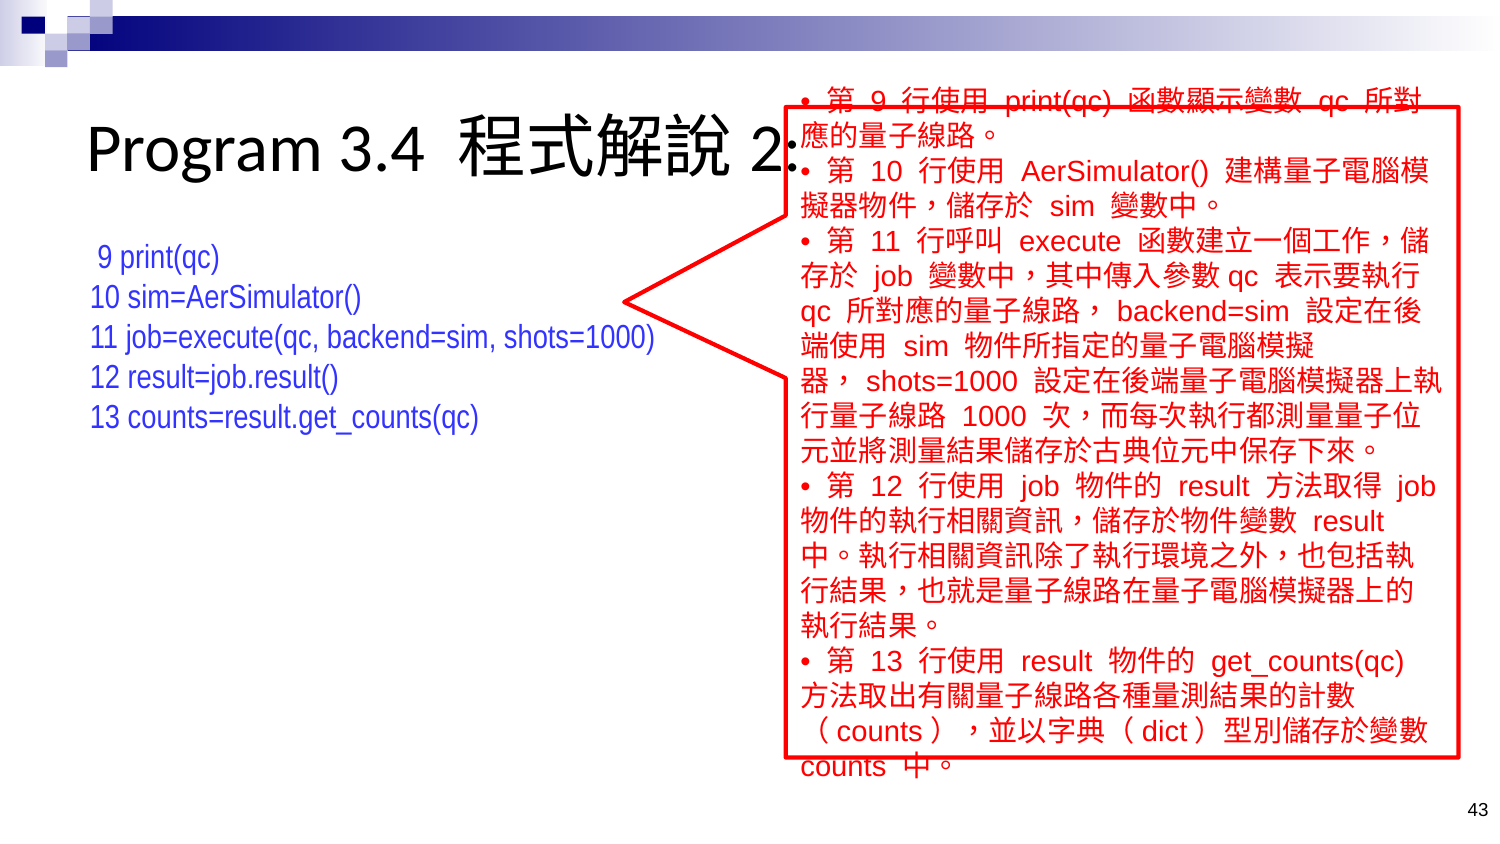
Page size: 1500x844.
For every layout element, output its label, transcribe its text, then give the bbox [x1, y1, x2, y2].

text_box • 第 9 行使用 print(qc) 函數顯示變數 qc 所對應的量子線路。 • 第 10 行使用 AerSimulator() 建構量子電腦模擬器物件，儲存於 sim 變數中。 • 第 11 行呼叫 execute 函數建立一個工作，儲存於 job 變數中，其中傳入參數qc 表示要執行 qc 所對應的量子線路，backend=sim 設定在後端使用 sim 物件所指定的量子電腦模擬器，shots=1000 設定在後端量子電腦模擬器上執行量子線路 1000 次，而每次執行都測量量子位元並將測量結果儲存於古典位元中保存下來。 • 第 12 行使用 job 物件的 result 方法取得 job 物件的執行相關資訊，儲存於物件變數 result 中。執行相關資訊除了執行環境之外，也包括執行結果，也就是量子線路在量子電腦模擬器上的執行結果。 • 第 13 行使用 result 物件的 get_counts(qc) 方法取出有關量子線路各種量測結果的計數（counts），並以字典（dict）型別儲存於變數 counts 中。 [622, 104, 1461, 760]
slide_number 43 [1149, 796, 1500, 827]
text_box 9 print(qc) 10 sim=AerSimulator() 11 job=execute(qc, backend=sim, shots=1000) 12 result=job.result() 13 counts=result.get_counts(qc) [74, 228, 783, 443]
title Program 3.4 程式解說2: [75, 59, 1425, 228]
